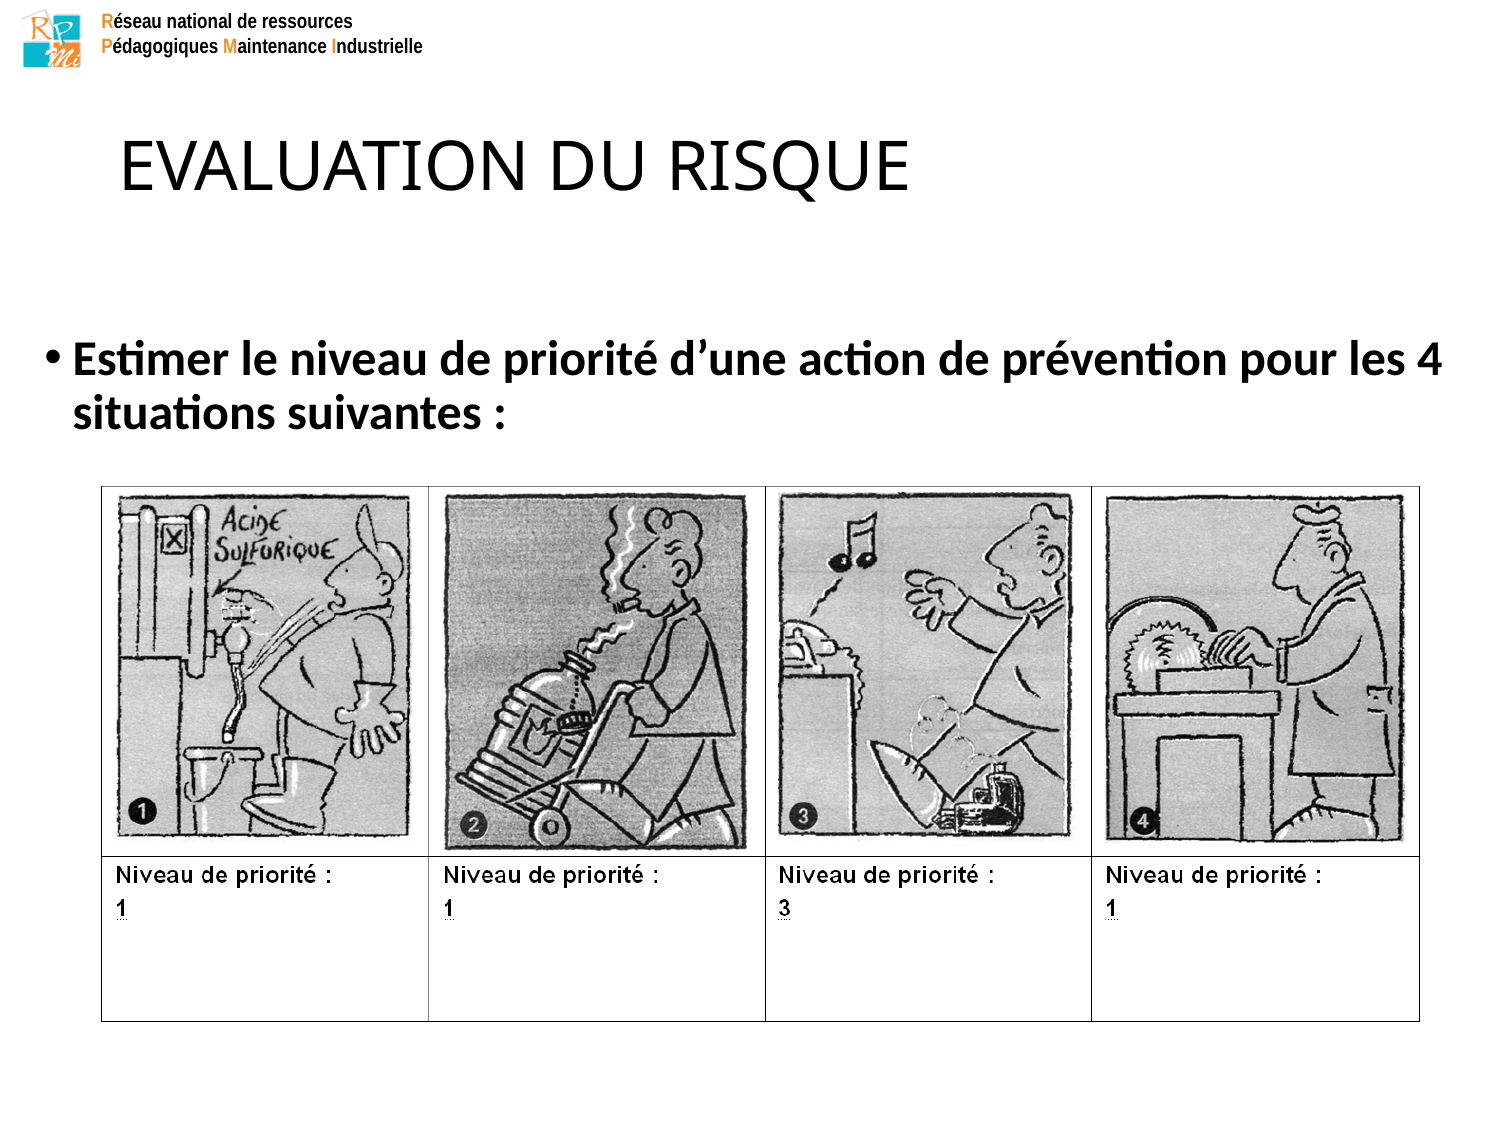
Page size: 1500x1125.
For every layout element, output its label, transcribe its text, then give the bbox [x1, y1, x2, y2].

list Estimer le niveau de priorité d’une action de prévention pour les 4 situations suivantes : [29, 324, 1483, 468]
title EVALUATION DU RISQUE [103, 59, 1397, 278]
picture [93, 479, 1425, 1035]
picture [17, 7, 86, 72]
